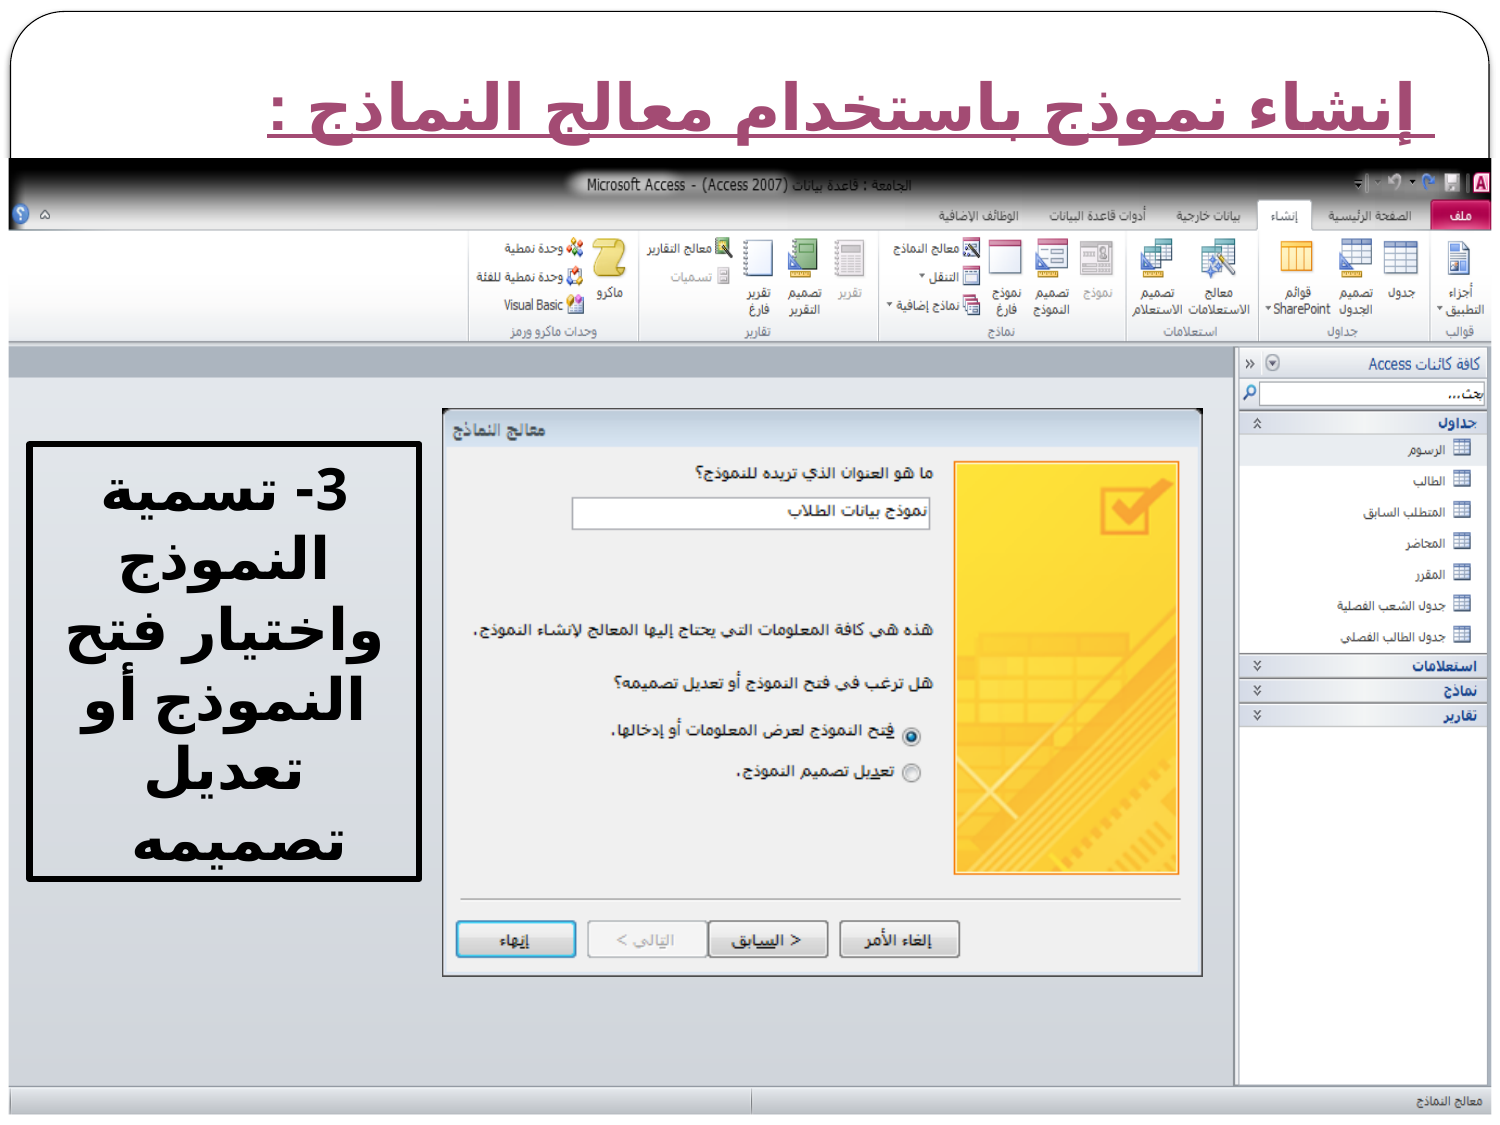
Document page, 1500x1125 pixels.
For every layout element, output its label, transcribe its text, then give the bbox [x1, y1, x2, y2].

text_box إنشاء نموذج باستخدام معالج النماذج : [100, 0, 1451, 157]
picture [0, 158, 1500, 1125]
